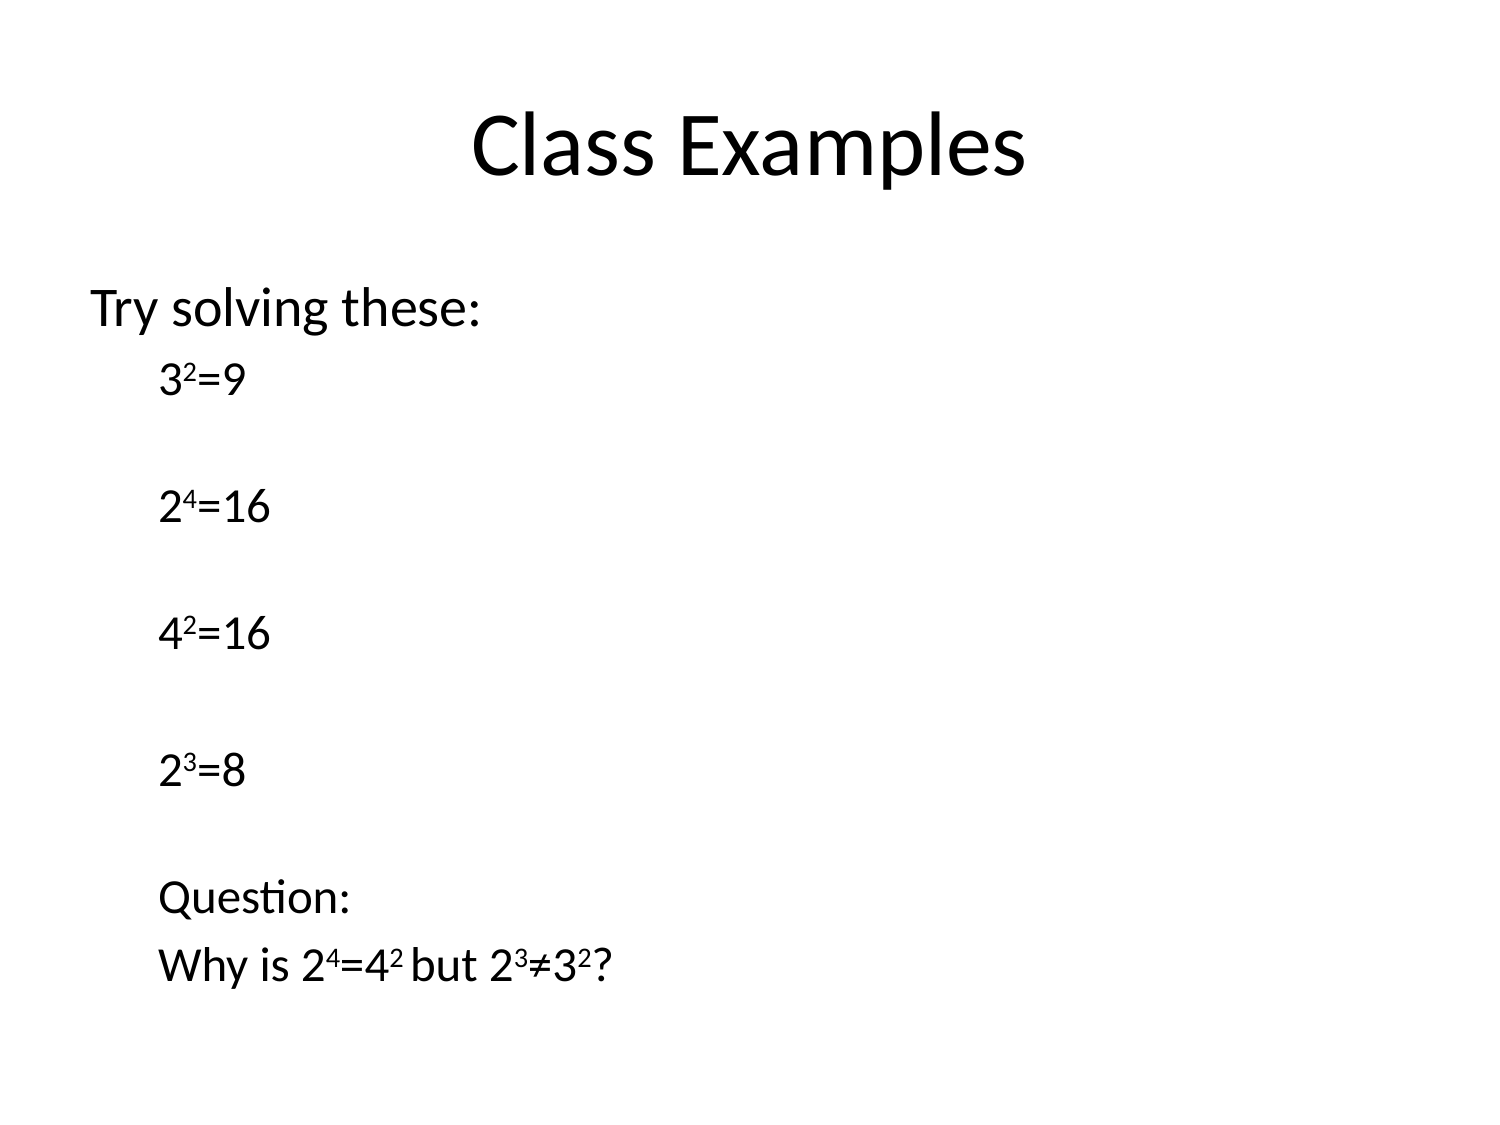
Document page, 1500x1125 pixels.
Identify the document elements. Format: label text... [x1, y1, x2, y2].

title Class Examples [75, 45, 1425, 233]
list Try solving these: 32=9 24=16 42=16 23=8 Question: Why is 24=42 but 23≠32? [75, 262, 1425, 1005]
